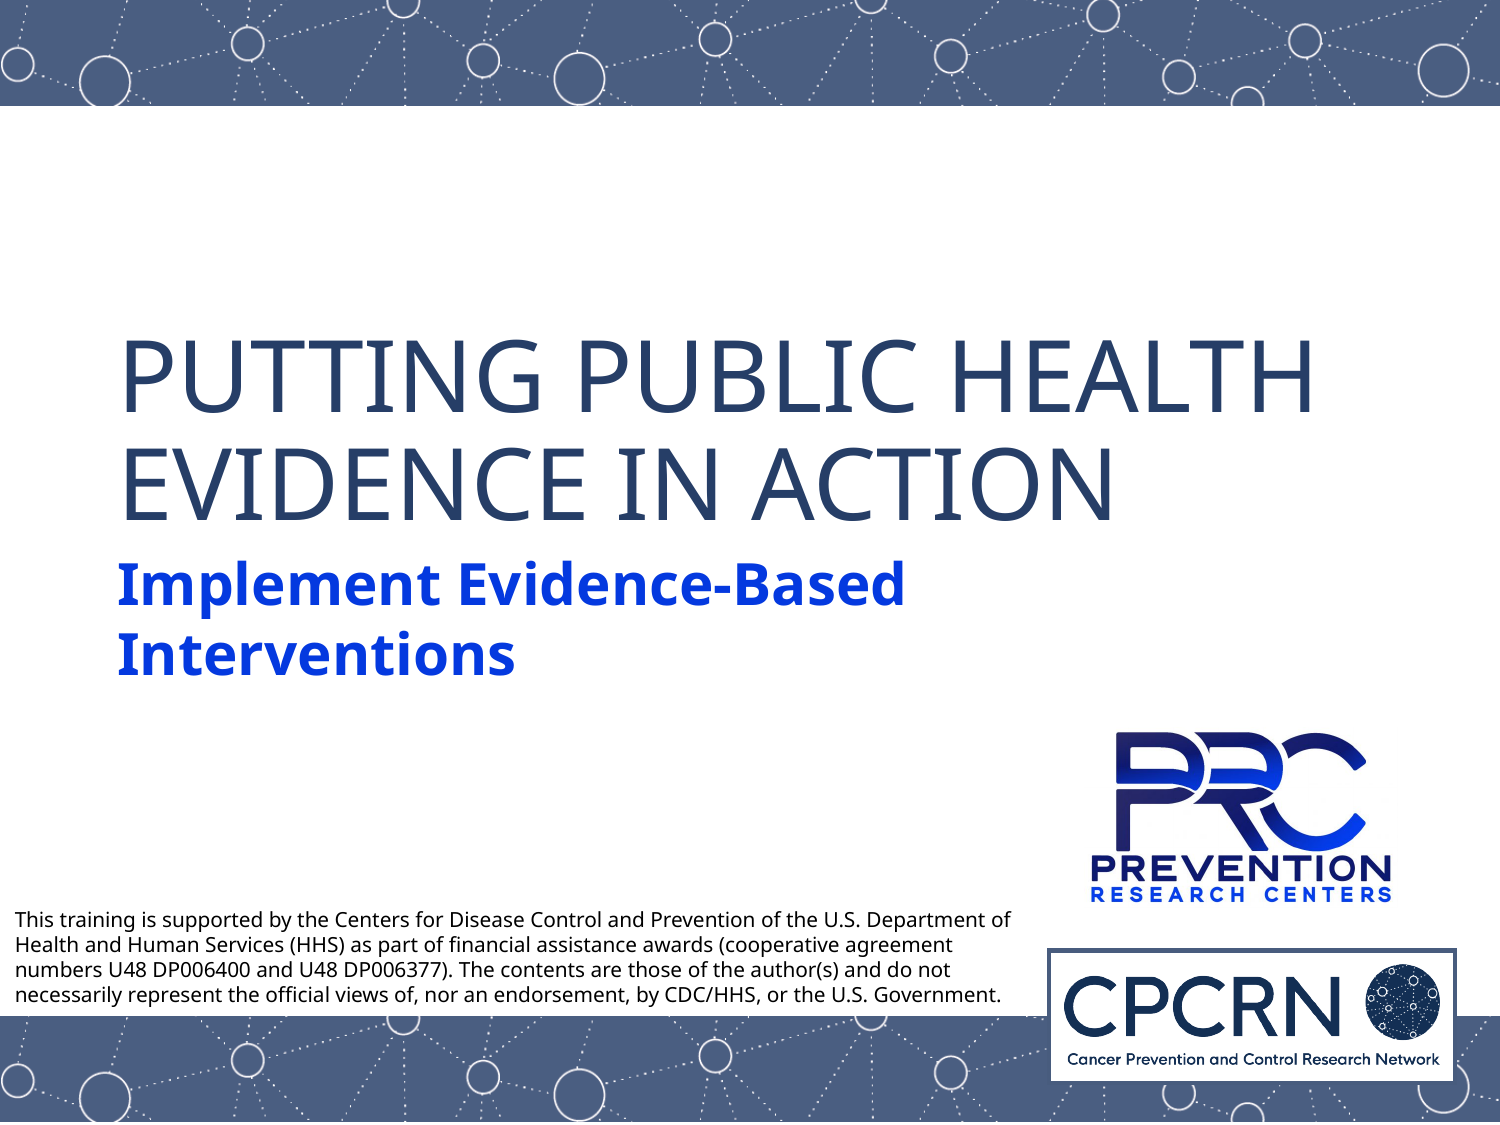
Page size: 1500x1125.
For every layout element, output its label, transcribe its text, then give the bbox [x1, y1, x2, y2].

picture [0, 0, 1500, 106]
picture [0, 1016, 1500, 1122]
title PUTTING PUBLIC HEALTH EVIDENCE IN ACTION [102, 182, 1454, 550]
text_box Implement Evidence-Based Interventions [102, 539, 1151, 695]
picture [1084, 727, 1398, 908]
text_box This training is supported by the Centers for Disease Control and Prevention of the U.S. Department of Health and Human Services (HHS) as part of financial assistance awards (cooperative agreement numbers U48 DP006400 and U48 DP006377). The contents are those of the author(s) and do not necessarily represent the official views of, nor an endorsement, by CDC/HHS, or the U.S. Government. [0, 899, 1049, 1015]
picture [1064, 964, 1440, 1065]
